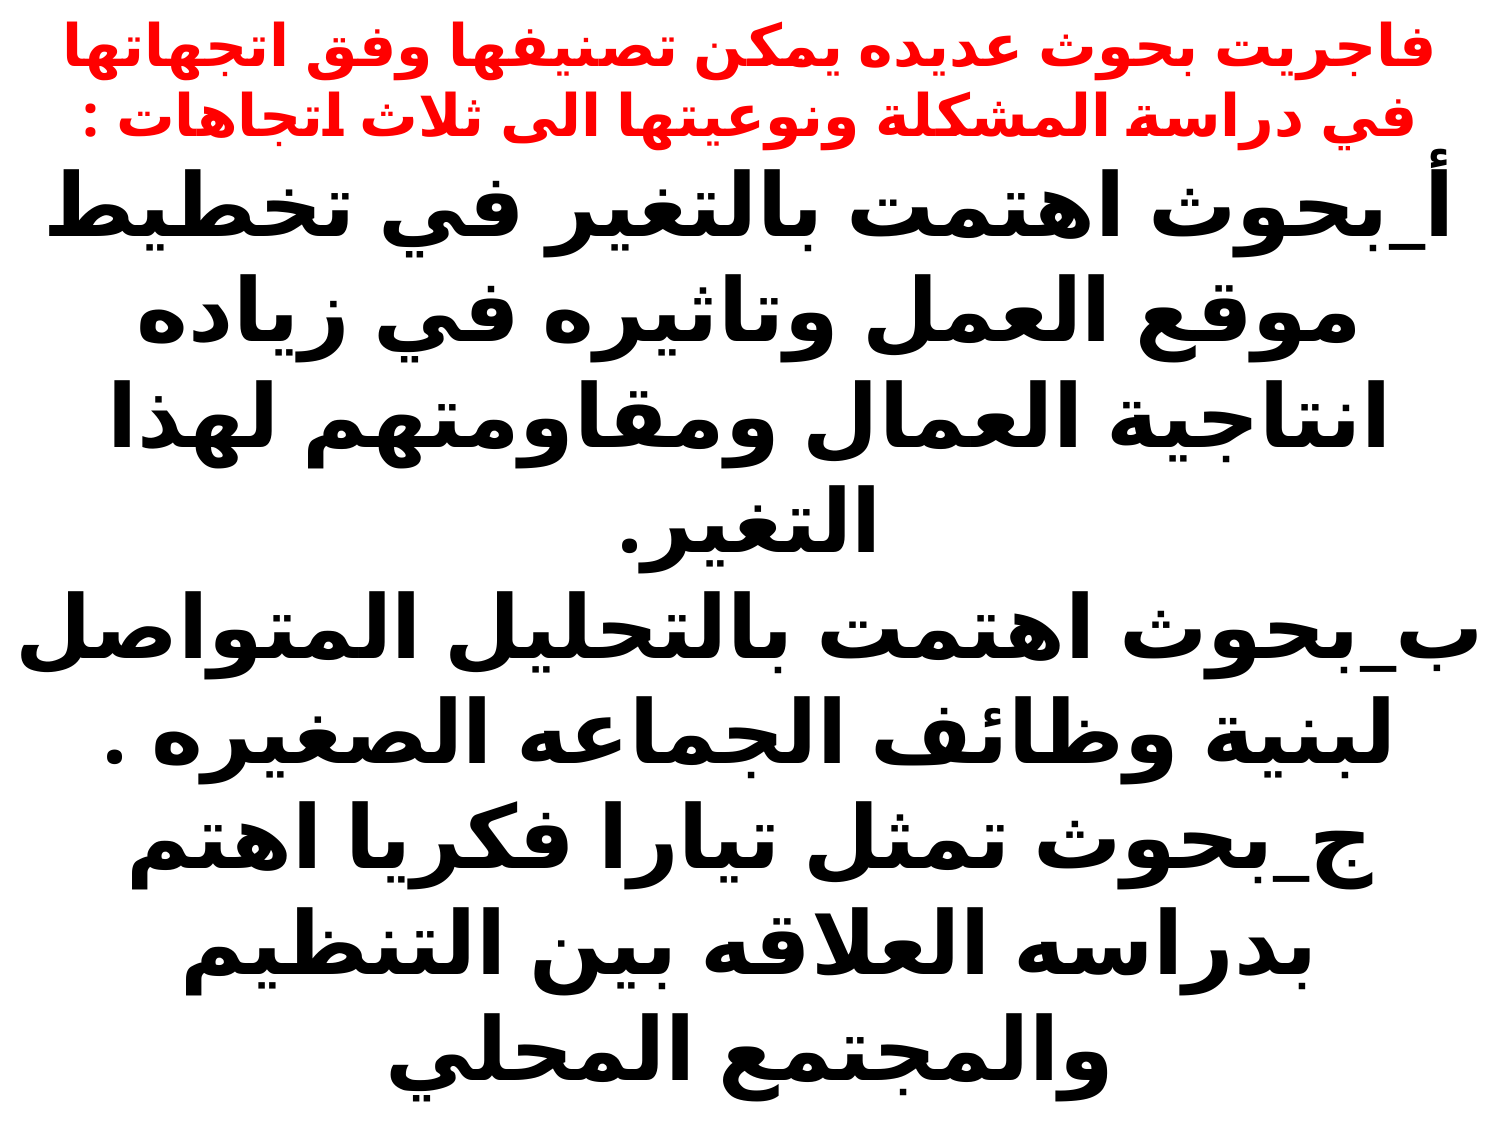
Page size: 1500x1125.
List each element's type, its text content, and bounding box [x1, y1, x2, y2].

subtitle فاجريت بحوث عديده يمكن تصنيفها وفق اتجهاتها في دراسة المشكلة ونوعيتها الى ثلاث اتجاهات : أ_بحوث اهتمت بالتغير في تخطيط موقع العمل وتاثيره في زياده انتاجية العمال ومقاومتهم لهذا التغير. ب_بحوث اهتمت بالتحليل المتواصل لبنية وظائف الجماعه الصغيره . ج_بحوث تمثل تيارا فكريا اهتم بدراسه العلاقه بين التنظيم والمجتمع المحلي [0, 0, 1500, 1125]
